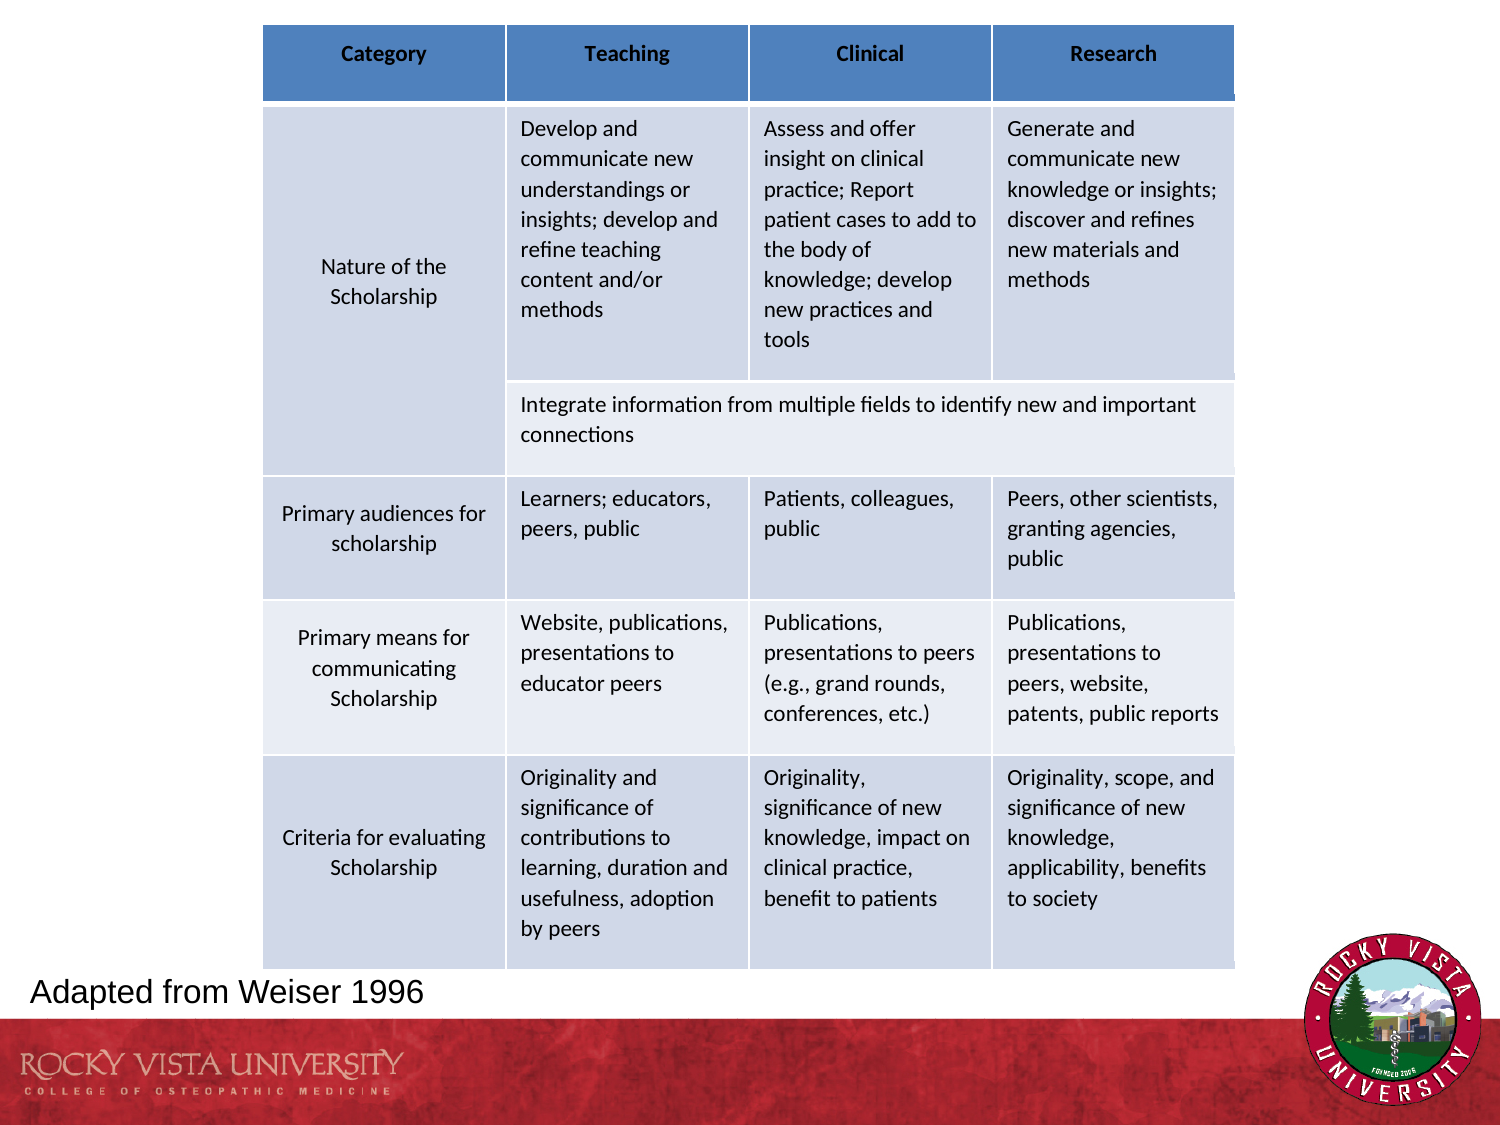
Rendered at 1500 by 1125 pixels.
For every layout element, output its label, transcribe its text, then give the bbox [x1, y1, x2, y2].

text_box Adapted from Weiser 1996 [15, 962, 261, 1018]
picture [0, 0, 1500, 1125]
